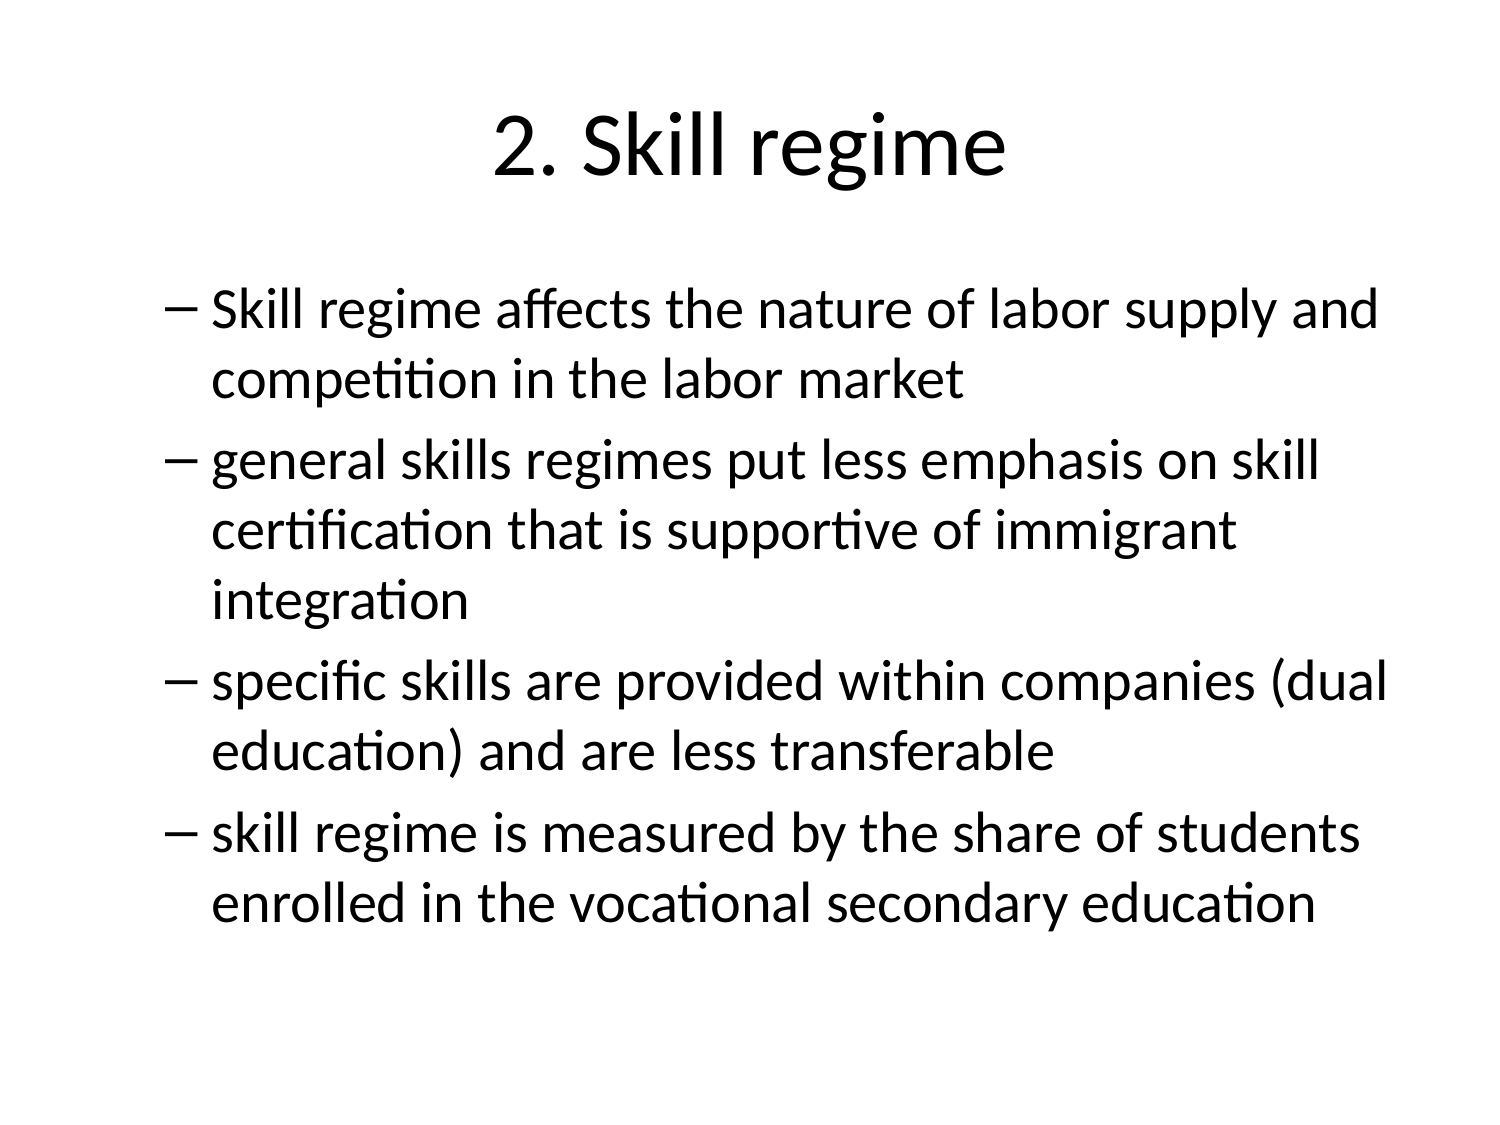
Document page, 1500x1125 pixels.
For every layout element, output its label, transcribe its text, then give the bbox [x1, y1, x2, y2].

title 2. Skill regime [75, 45, 1425, 233]
list Skill regime affects the nature of labor supply and competition in the labor market general skills regimes put less emphasis on skill certification that is supportive of immigrant integration specific skills are provided within companies (dual education) and are less transferable skill regime is measured by the share of students enrolled in the vocational secondary education [75, 262, 1425, 1005]
